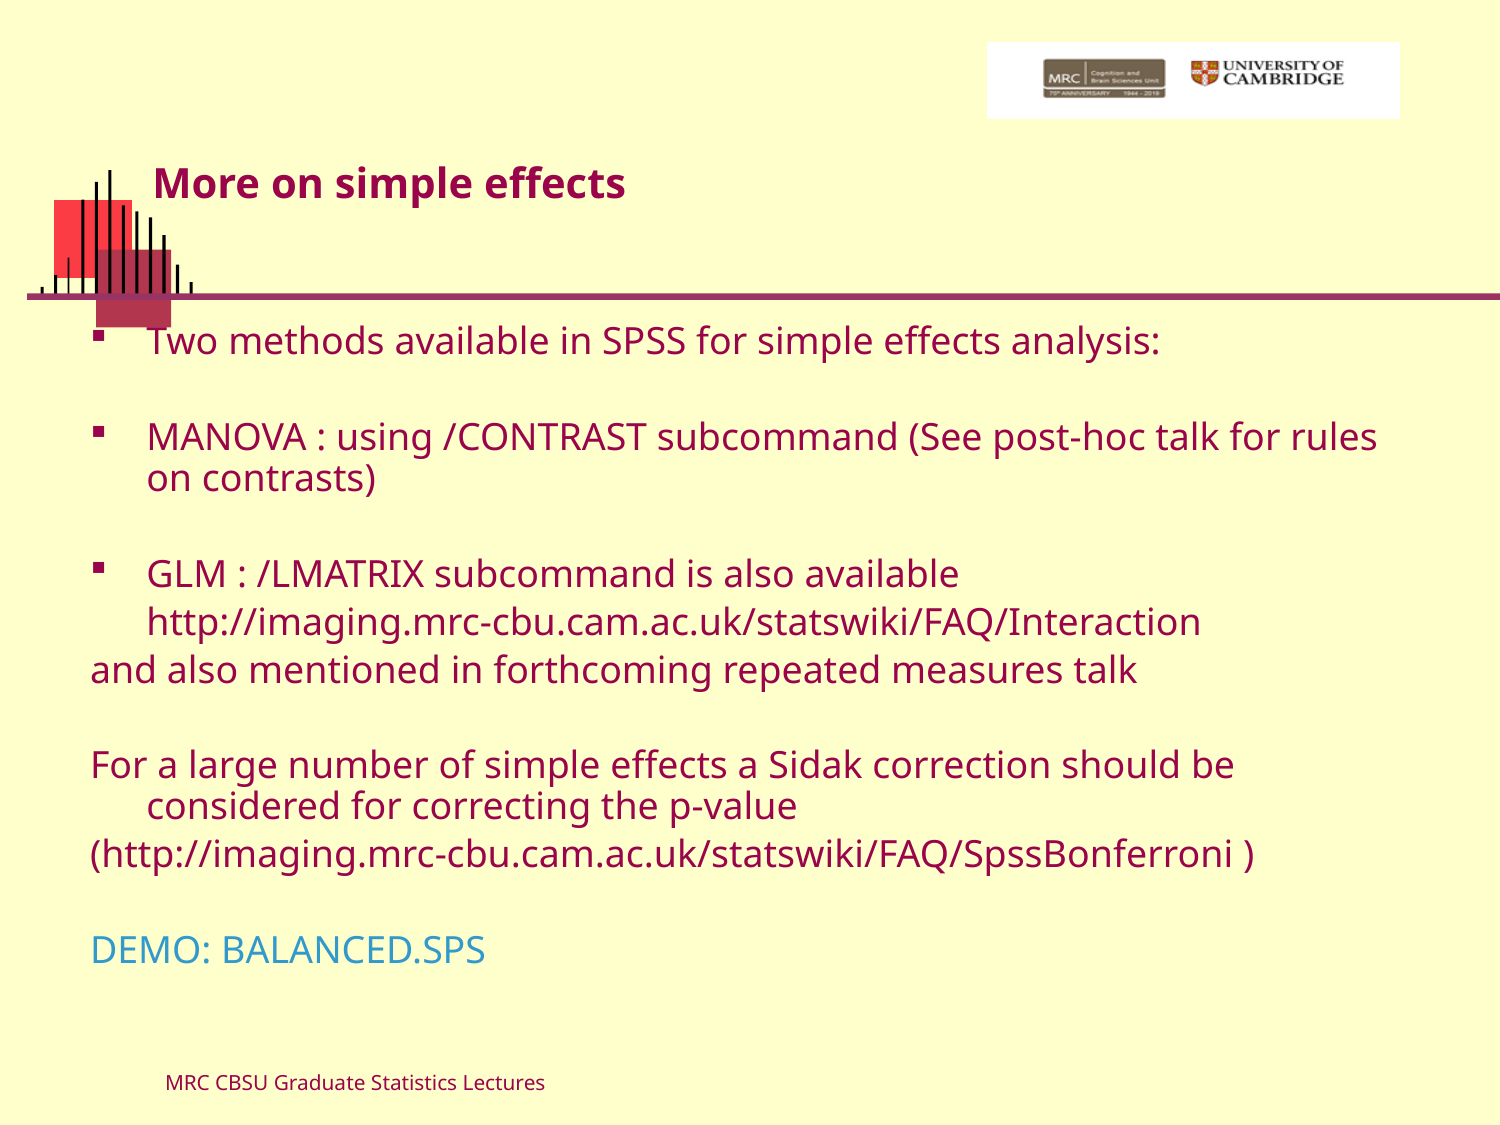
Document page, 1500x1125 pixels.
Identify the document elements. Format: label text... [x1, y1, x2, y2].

footer MRC CBSU Graduate Statistics Lectures [149, 1062, 988, 1101]
title More on simple effects [137, 137, 988, 233]
list Two methods available in SPSS for simple effects analysis: MANOVA : using /CONTRAST subcommand (See post-hoc talk for rules on contrasts) GLM : /LMATRIX subcommand is also available http://imaging.mrc-cbu.cam.ac.uk/statswiki/FAQ/Interaction and also mentioned in forthcoming repeated measures talk For a large number of simple effects a Sidak correction should be considered for correcting the p-value (http://imaging.mrc-cbu.cam.ac.uk/statswiki/FAQ/SpssBonferroni ) DEMO: BALANCED.SPS [75, 262, 1425, 1038]
picture [987, 42, 1400, 119]
